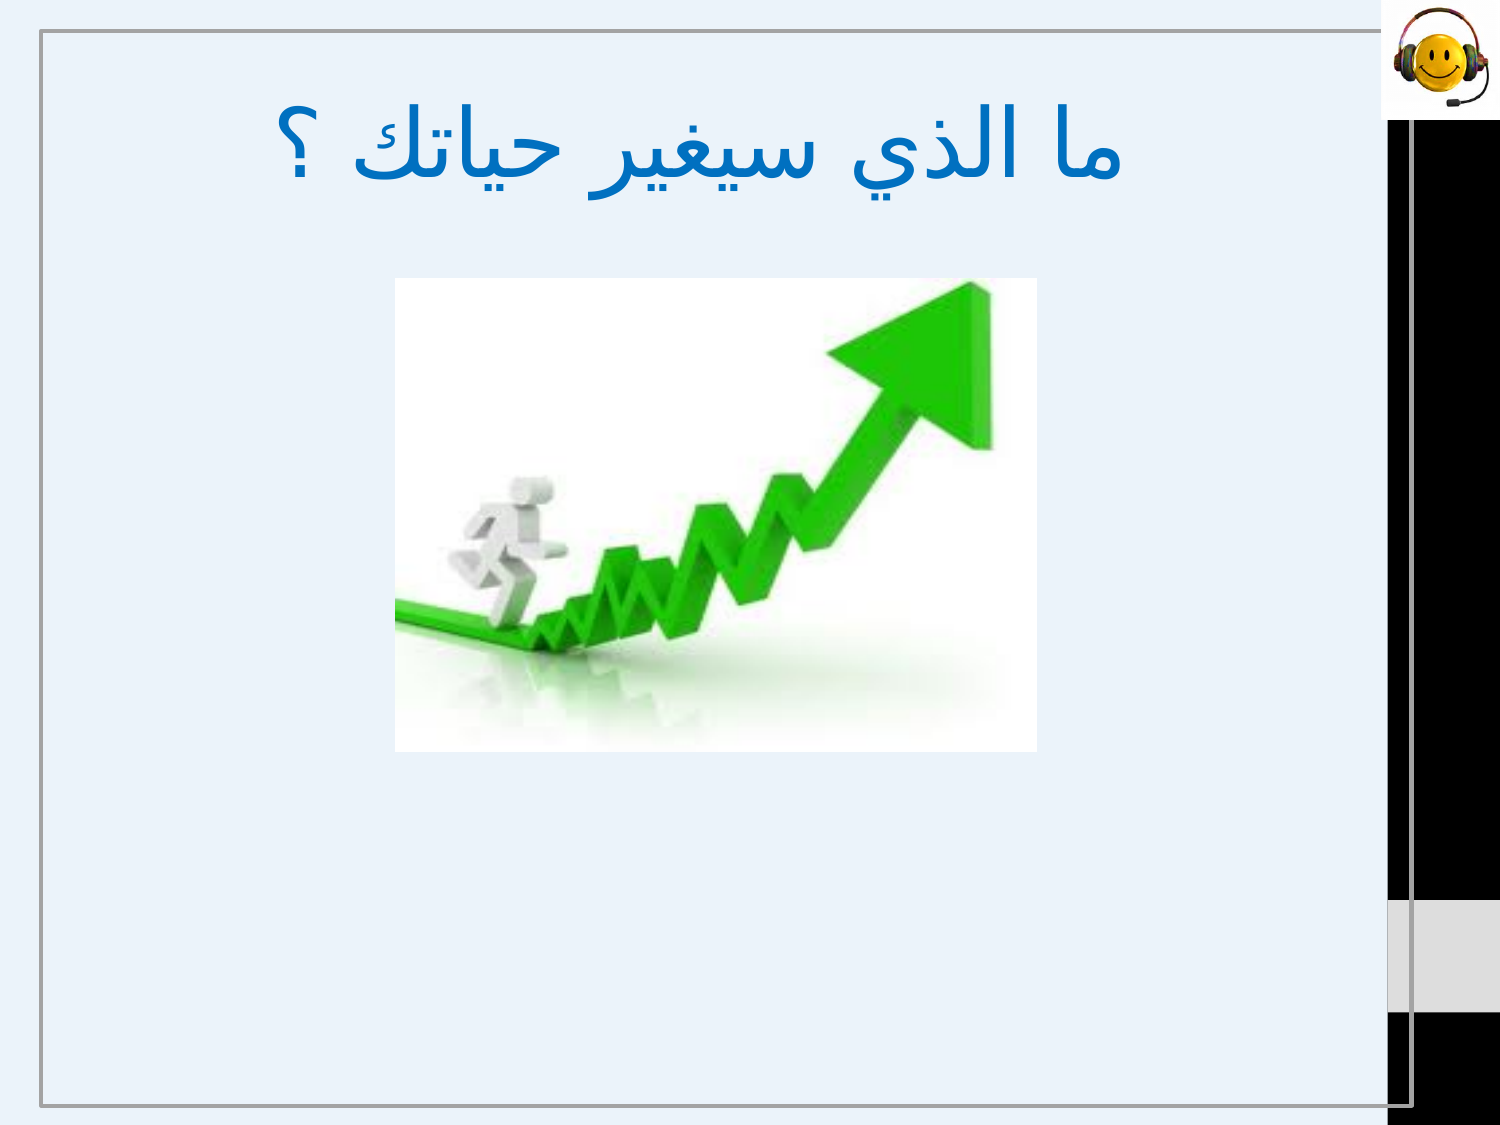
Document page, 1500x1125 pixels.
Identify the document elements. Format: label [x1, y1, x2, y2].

list [395, 278, 1038, 752]
text_box [39, 29, 1414, 1108]
picture [1381, 0, 1500, 120]
